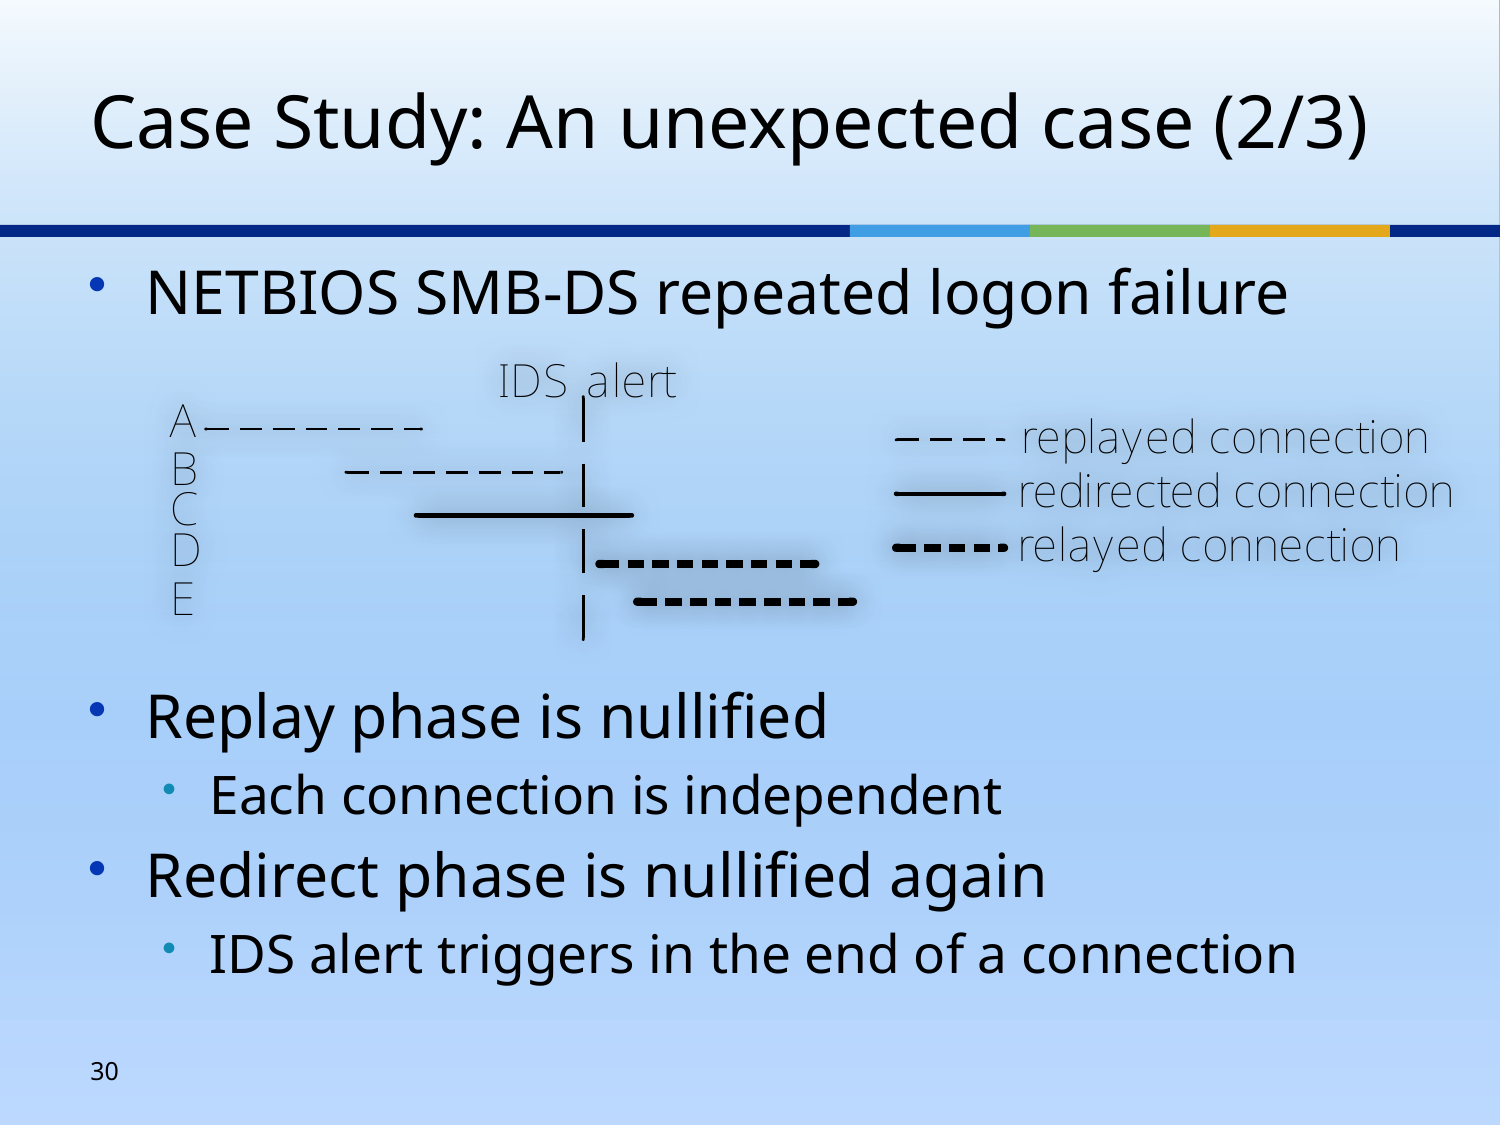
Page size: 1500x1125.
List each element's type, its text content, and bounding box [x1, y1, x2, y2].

slide_number 30 [75, 1042, 426, 1103]
picture [164, 344, 1460, 646]
title Case Study: An unexpected case (2/3) [75, 24, 1425, 213]
list NETBIOS SMB-DS repeated logon failure Replay phase is nullified Each connection is independent Redirect phase is nullified again IDS alert triggers in the end of a connection [75, 246, 1425, 1005]
